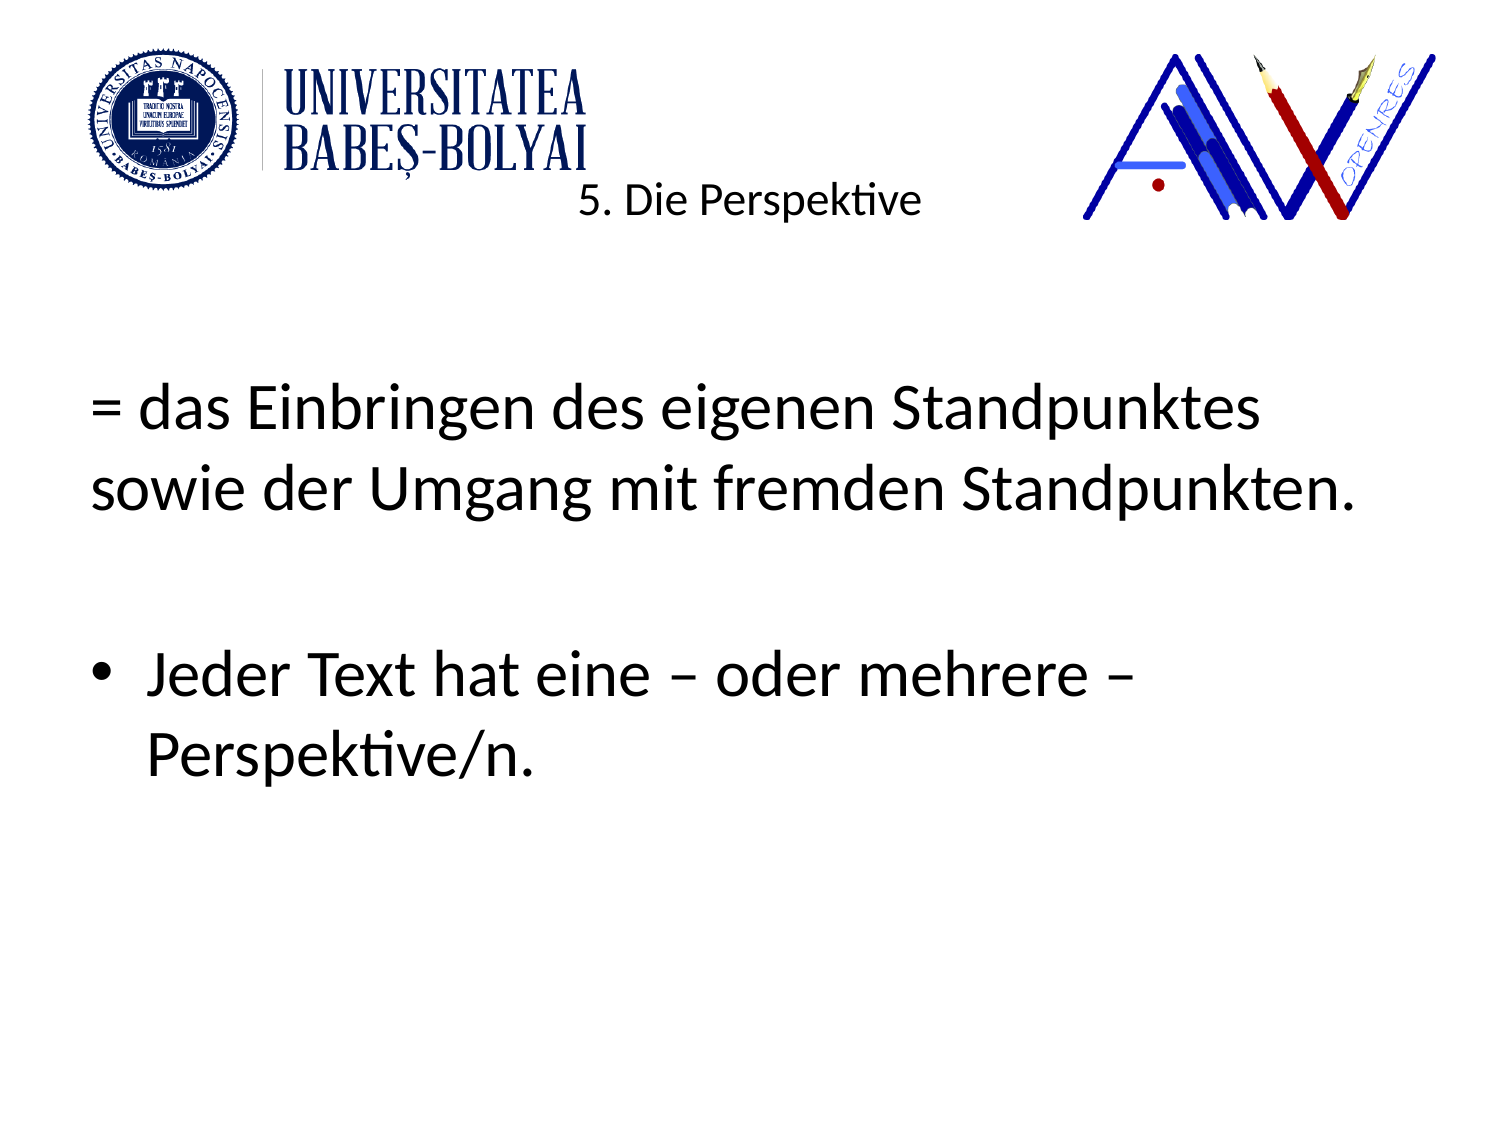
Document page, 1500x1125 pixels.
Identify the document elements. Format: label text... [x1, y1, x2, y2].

list = das Einbringen des eigenen Standpunktes sowie der Umgang mit fremden Standpunkten. Jeder Text hat eine – oder mehrere – Perspektive/n. [75, 262, 1425, 1005]
title 5. Die Perspektive [75, 45, 1425, 233]
picture [1425, 54, 1436, 220]
